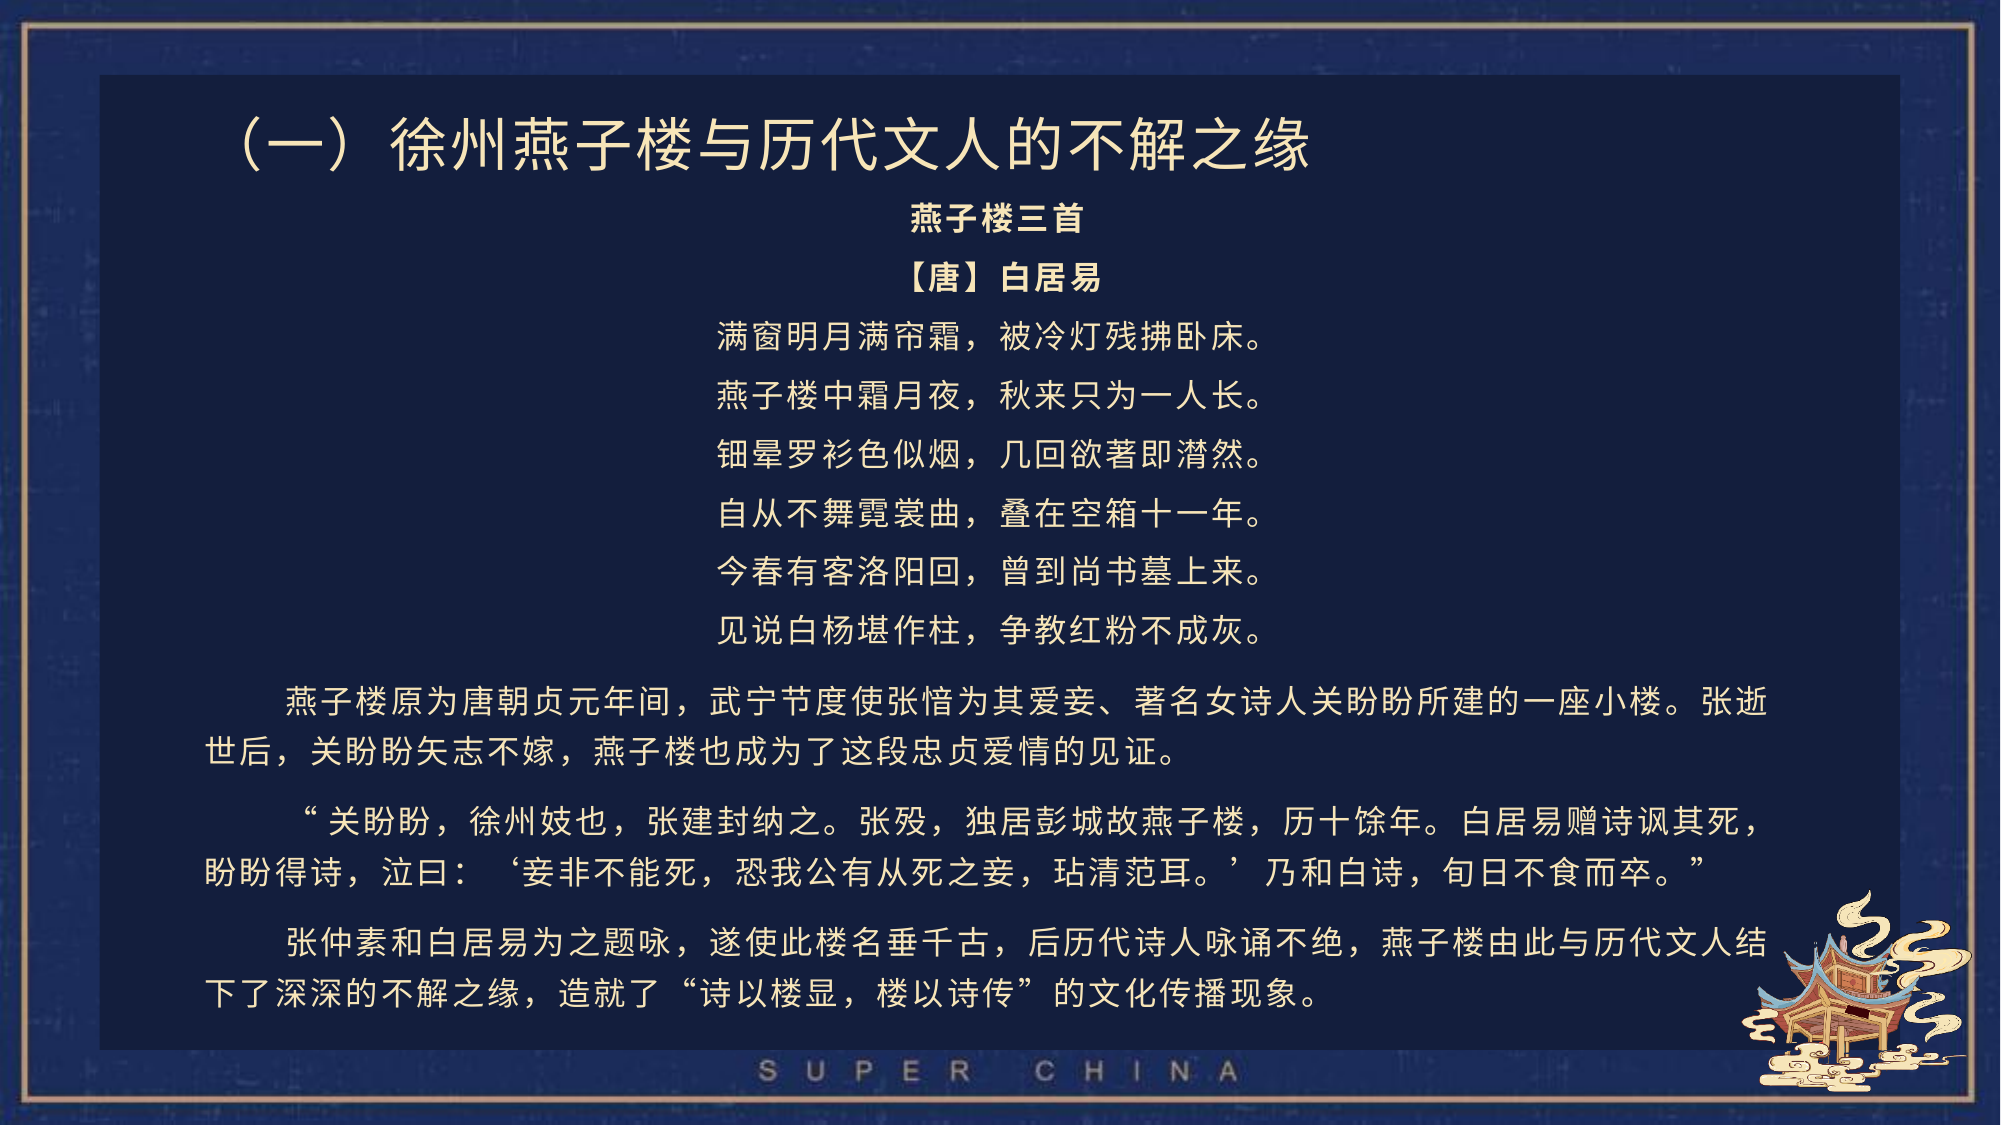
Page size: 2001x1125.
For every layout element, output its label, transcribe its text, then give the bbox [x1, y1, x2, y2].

list （一）徐州燕子楼与历代文人的不解之缘 燕子楼三首 【唐】白居易 满窗明月满帘霜，被冷灯残拂卧床。 燕子楼中霜月夜，秋来只为一人长。 钿晕罗衫色似烟，几回欲著即潸然。 自从不舞霓裳曲，叠在空箱十一年。 今春有客洛阳回，曾到尚书墓上来。 见说白杨堪作柱，争教红粉不成灰。 燕子楼原为唐朝贞元年间，武宁节度使张愔为其爱妾、著名女诗人关盼盼所建的一座小楼。张逝世后，关盼盼矢志不嫁，燕子楼也成为了这段忠贞爱情的见证。 “关盼盼，徐州妓也，张建封纳之。张殁，独居彭城故燕子楼，历十馀年。白居易赠诗讽其死，盼盼得诗，泣曰：‘妾非不能死，恐我公有从死之妾，玷清范耳。’乃和白诗，旬日不食而卒。” 张仲素和白居易为之题咏，遂使此楼名垂千古，后历代诗人咏诵不绝，燕子楼由此与历代文人结下了深深的不解之缘，造就了“诗以楼显，楼以诗传”的文化传播现象。 [187, 87, 1805, 1013]
picture [0, 0, 2001, 1125]
